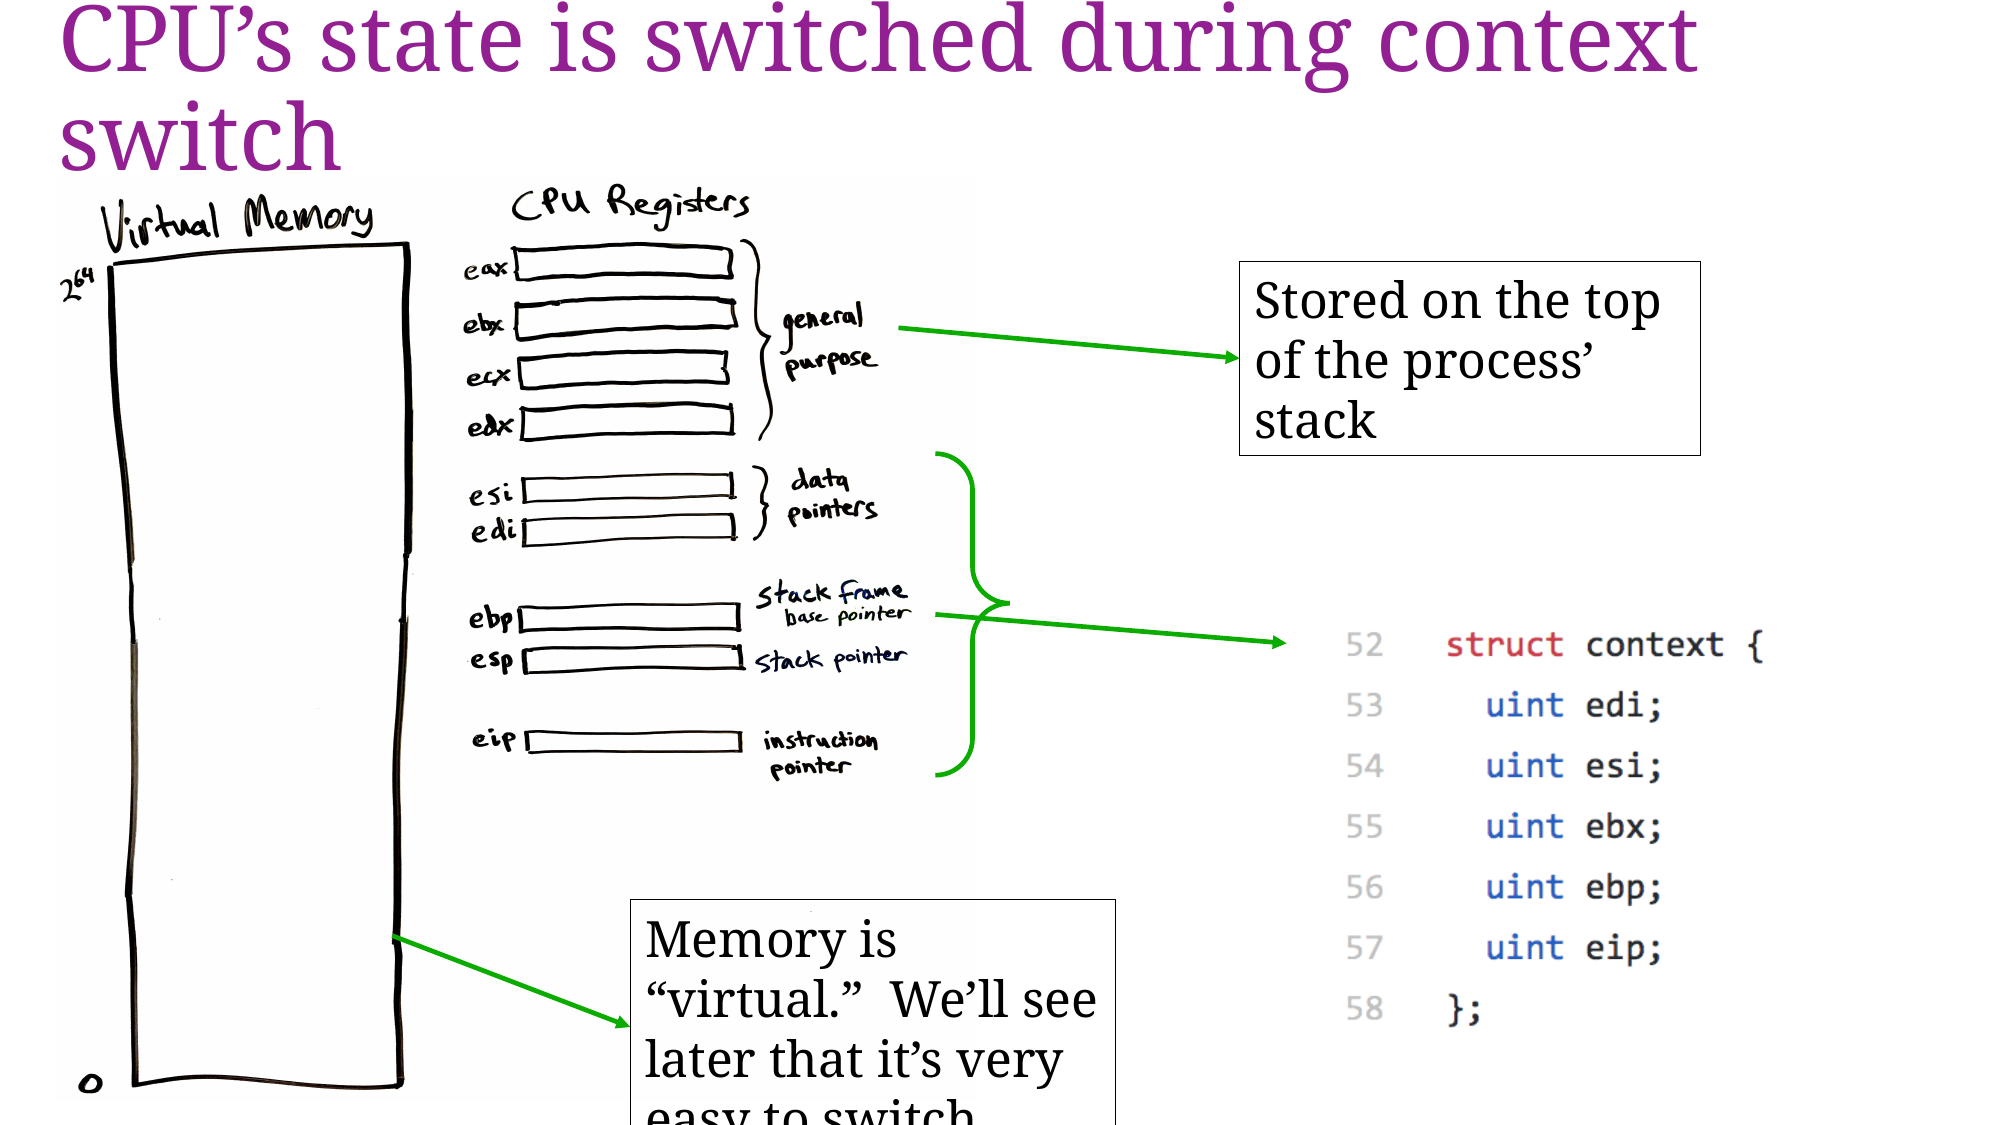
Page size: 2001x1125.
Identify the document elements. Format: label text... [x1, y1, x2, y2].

text_box [975, 577, 1010, 629]
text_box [392, 935, 631, 999]
text_box Stored on the top of the process’ stack [1239, 261, 1701, 456]
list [1327, 614, 1837, 1046]
title CPU’s state is switched during context switch [43, 25, 1953, 158]
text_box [1009, 603, 1287, 644]
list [56, 177, 975, 1101]
text_box Memory is “virtual.” We’ll see later that it’s very easy to switch. [630, 899, 1116, 1125]
